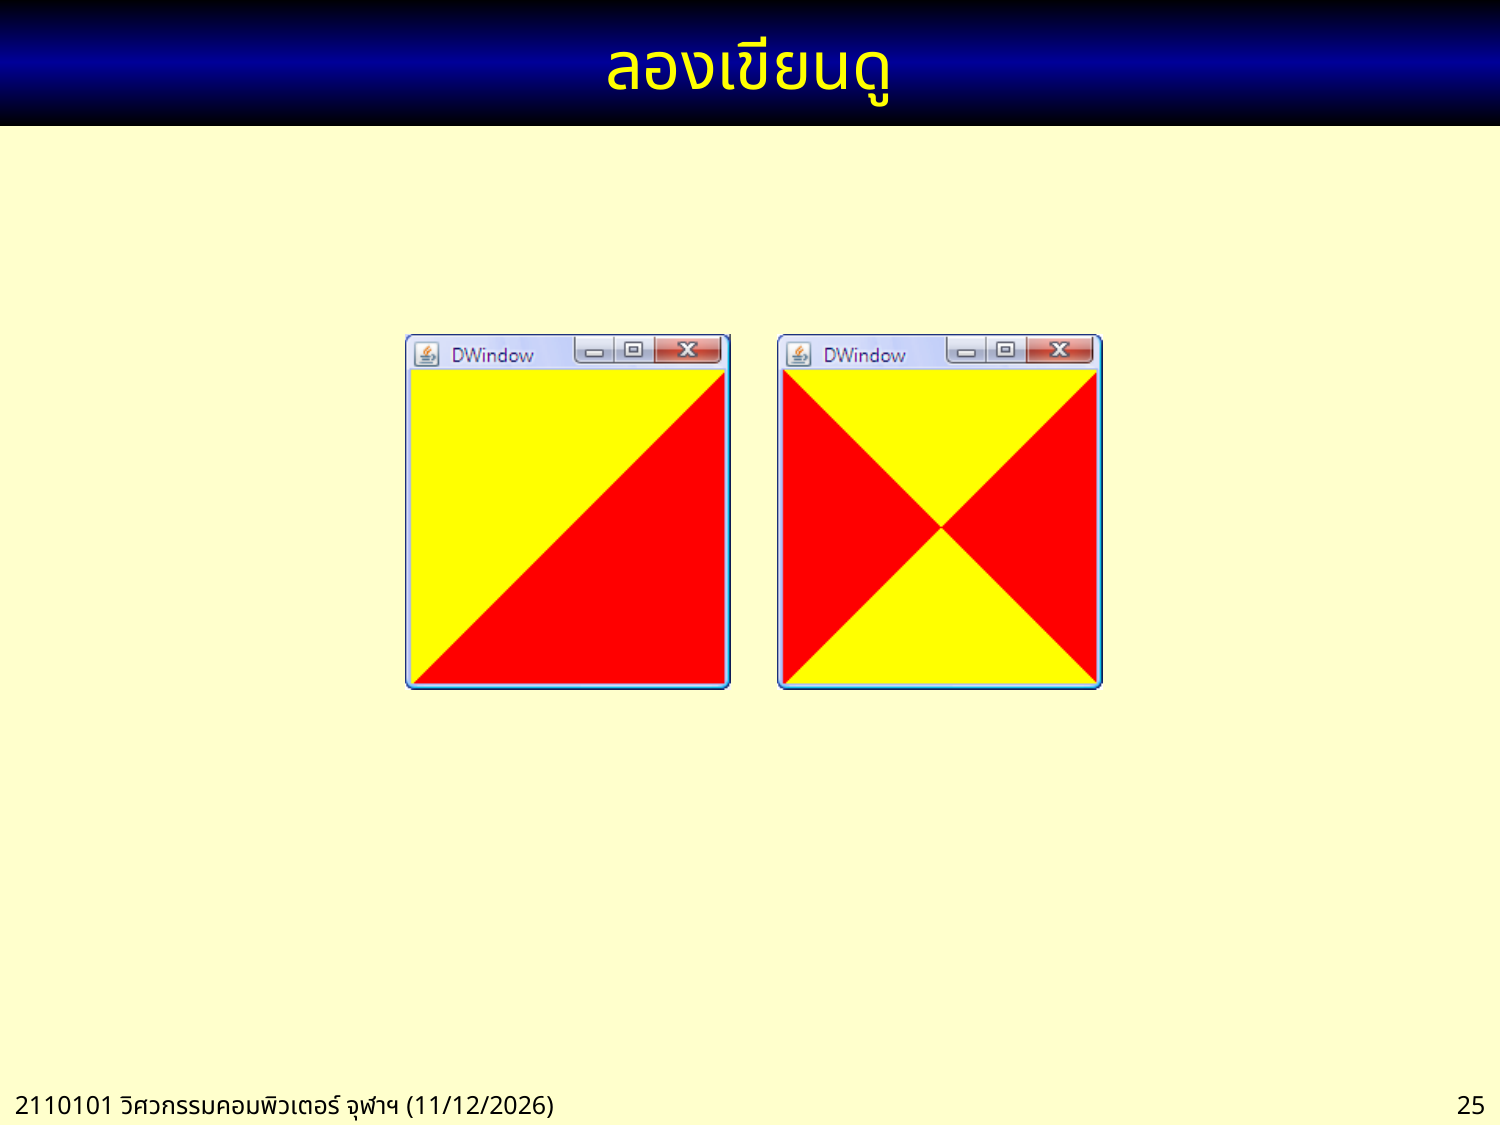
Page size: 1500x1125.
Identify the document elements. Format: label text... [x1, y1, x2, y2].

picture [777, 334, 1103, 690]
title ลองเขียนดู [0, 0, 1500, 126]
picture [405, 334, 731, 690]
